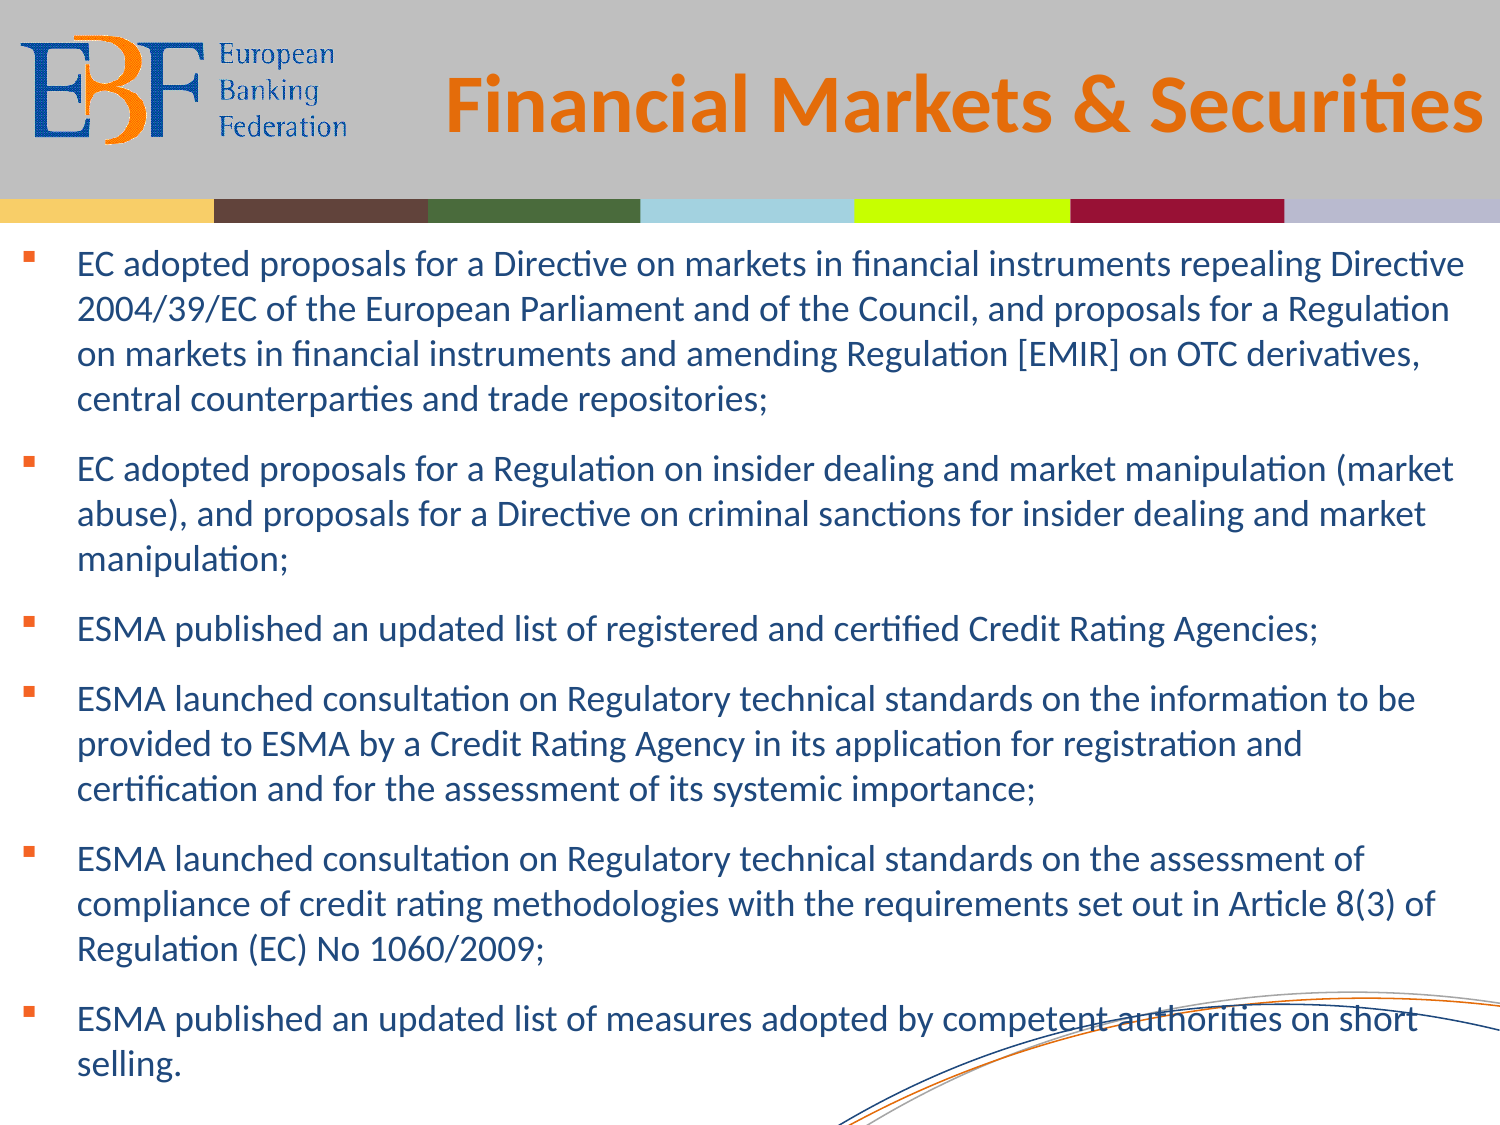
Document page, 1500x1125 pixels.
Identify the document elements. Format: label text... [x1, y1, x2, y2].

text_box Financial Markets & Securities [0, 0, 1500, 198]
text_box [0, 198, 1500, 224]
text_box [827, 958, 1500, 1091]
picture [11, 11, 352, 157]
text_box EC adopted proposals for a Directive on markets in financial instruments repealing Directive 2004/39/EC of the European Parliament and of the Council, and proposals for a Regulation on markets in financial instruments and amending Regulation [EMIR] on OTC derivatives, central counterparties and trade repositories; EC adopted proposals for a Regulation on insider dealing and market manipulation (market abuse), and proposals for a Directive on criminal sanctions for insider dealing and market manipulation; ESMA published an updated list of registered and certified Credit Rating Agencies; ESMA launched consultation on Regulatory technical standards on the information to be provided to ESMA by a Credit Rating Agency in its application for registration and certification and for the assessment of its systemic importance; ESMA launched consultation on Regulatory technical standards on the assessment of compliance of credit rating methodologies with the requirements set out in Article 8(3) of Regulation (EC) No 1060/2009; ESMA published an updated list of measures adopted by competent authorities on short selling. [5, 231, 1483, 1092]
